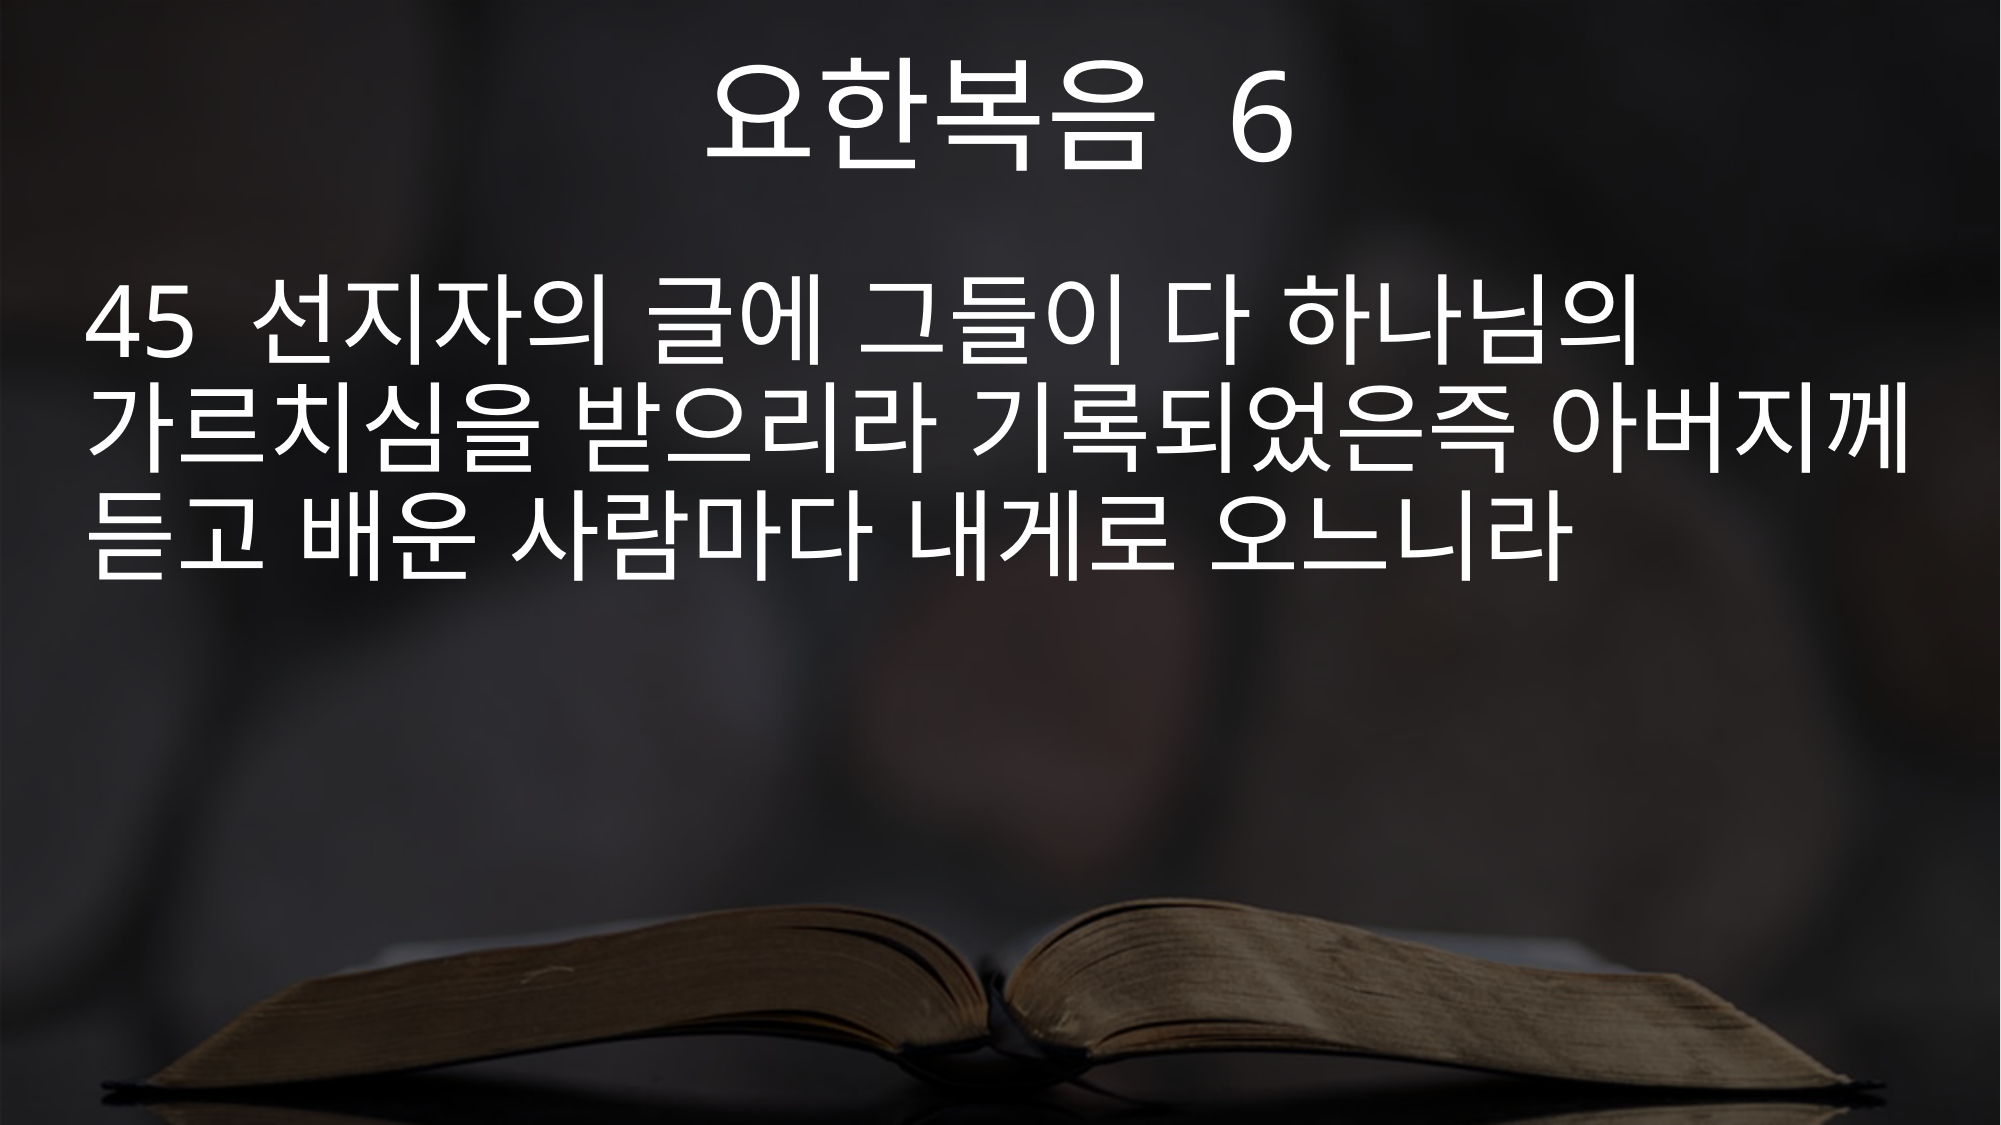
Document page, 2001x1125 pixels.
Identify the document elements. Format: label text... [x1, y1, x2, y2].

footer 요한복음 6 [0, 32, 2000, 192]
picture [0, 0, 2001, 1125]
list 45 선지자의 글에 그들이 다 하나님의 가르치심을 받으리라 기록되었은즉 아버지께 듣고 배운 사람마다 내게로 오느니라 [69, 263, 1953, 423]
